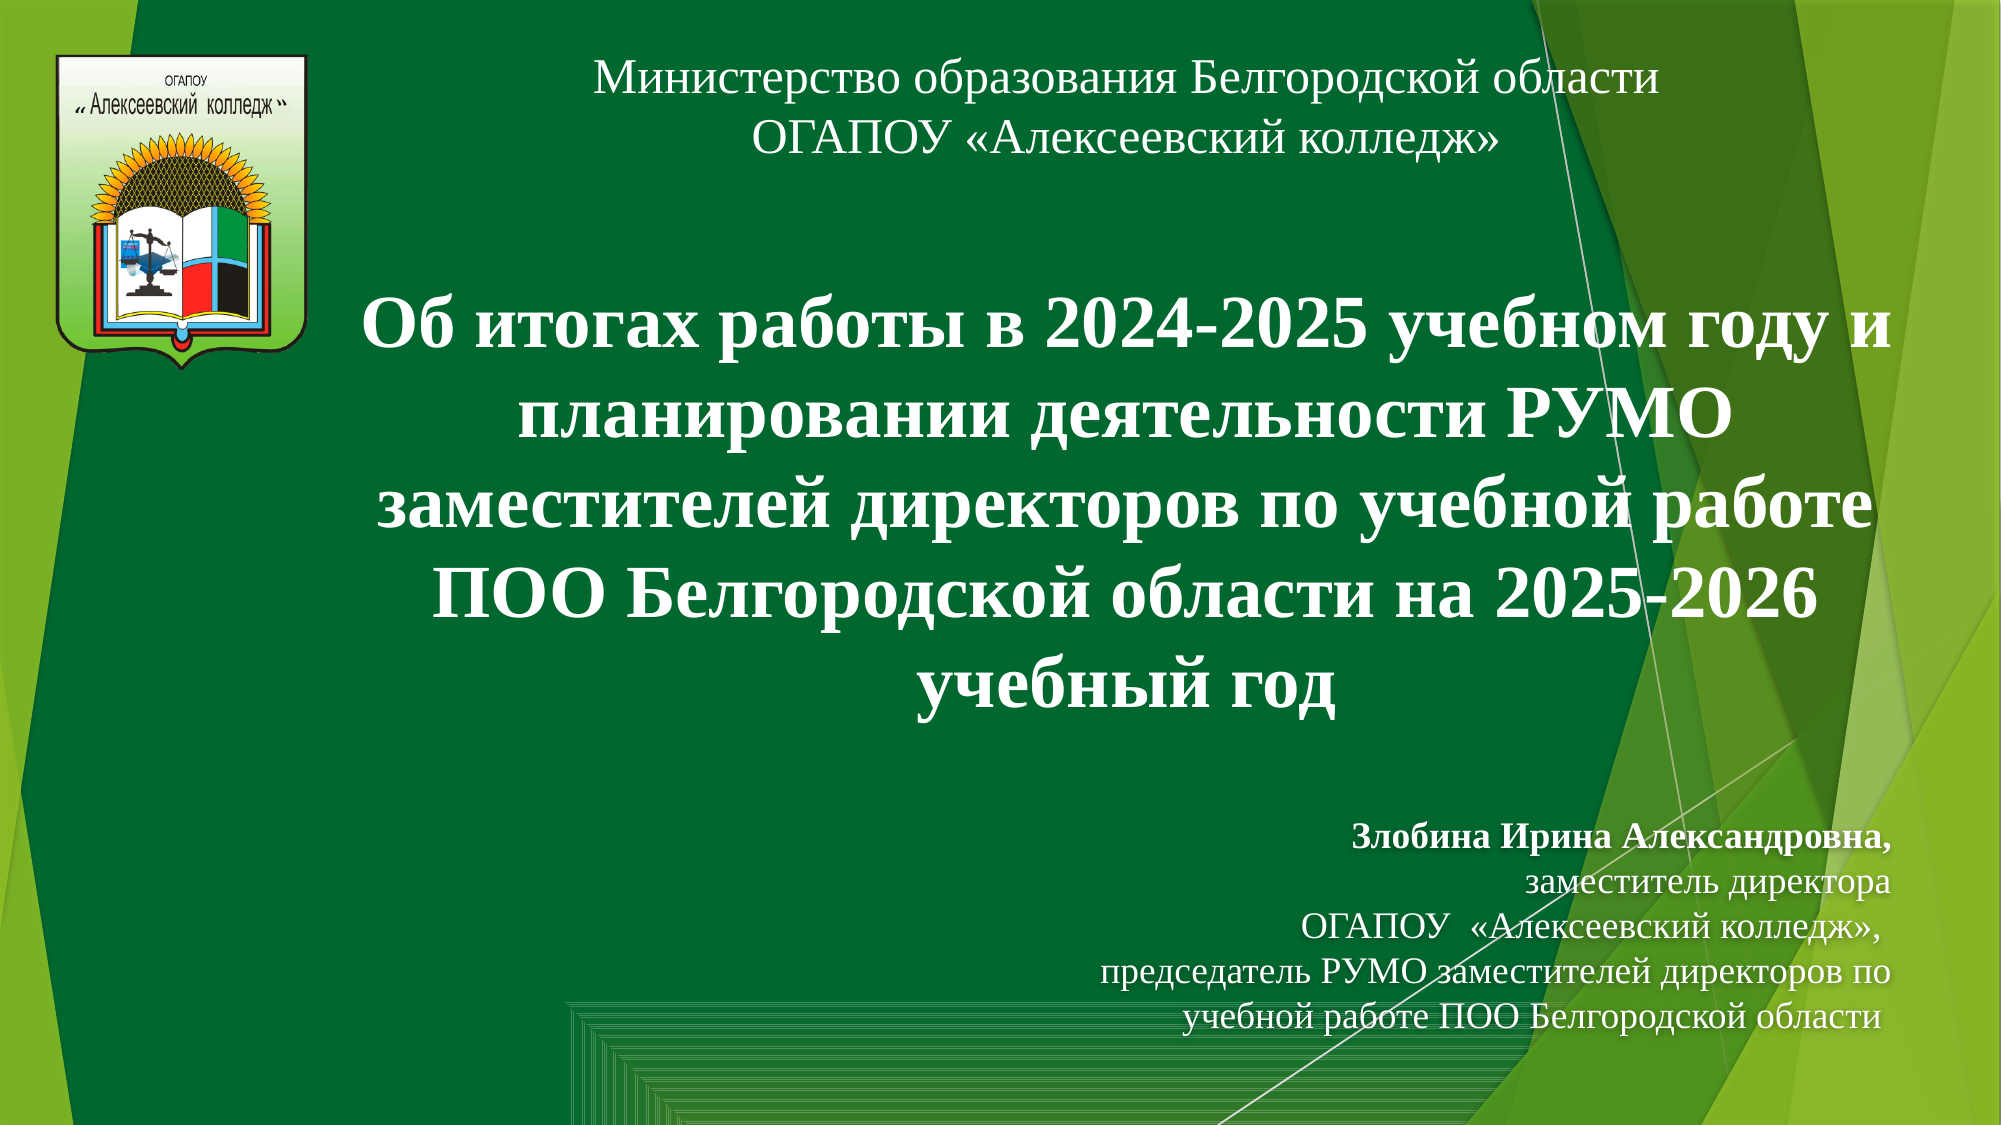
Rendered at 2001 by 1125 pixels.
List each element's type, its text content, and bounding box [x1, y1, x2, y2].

picture [36, 37, 326, 389]
title Об итогах работы в 2024-2025 учебном году и планировании деятельности РУМО заместителей директоров по учебной работе ПОО Белгородской области на 2025-2026 учебный год [323, 294, 1930, 731]
text_box Министерство образования Белгородской области ОГАПОУ «Алексеевский колледж» [365, 36, 1888, 171]
text_box Злобина Ирина Александровна, заместитель директора ОГАПОУ «Алексеевский колледж», председатель РУМО заместителей директоров по учебной работе ПОО Белгородской области [1009, 810, 1921, 1081]
